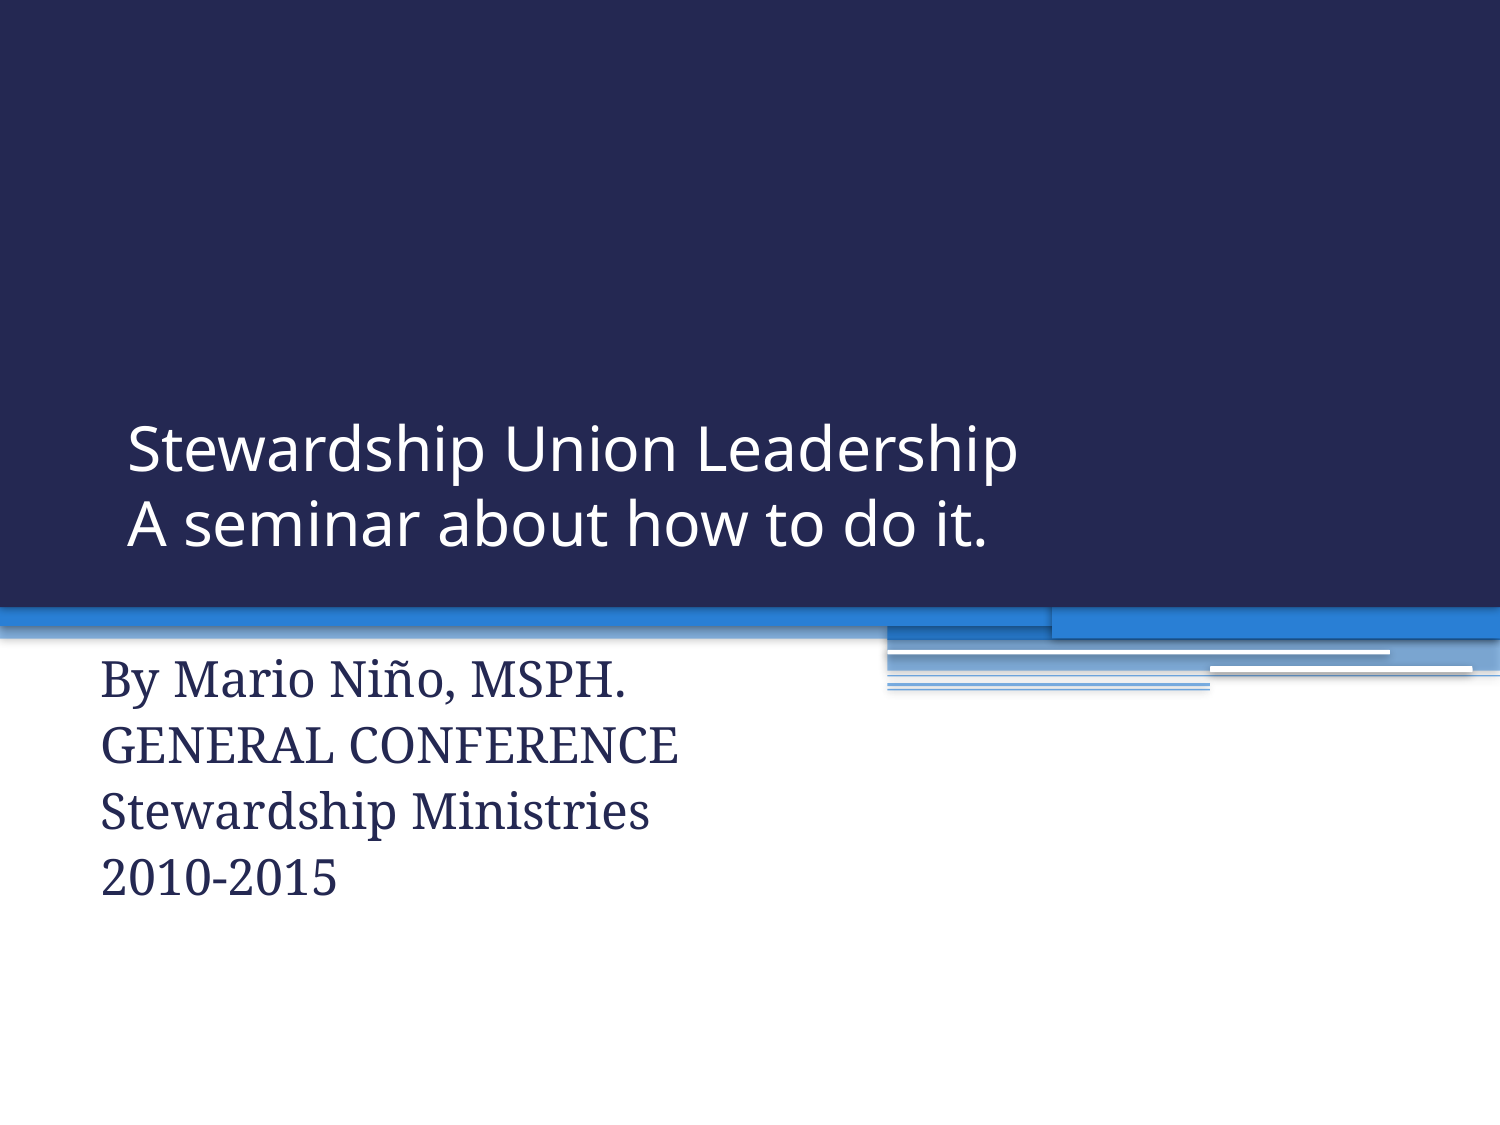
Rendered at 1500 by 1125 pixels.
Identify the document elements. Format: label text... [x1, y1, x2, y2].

title Stewardship Union Leadership A seminar about how to do it. [112, 399, 1500, 642]
subtitle By Mario Niño, MSPH. GENERAL CONFERENCE Stewardship Ministries 2010-2015 [75, 639, 888, 928]
